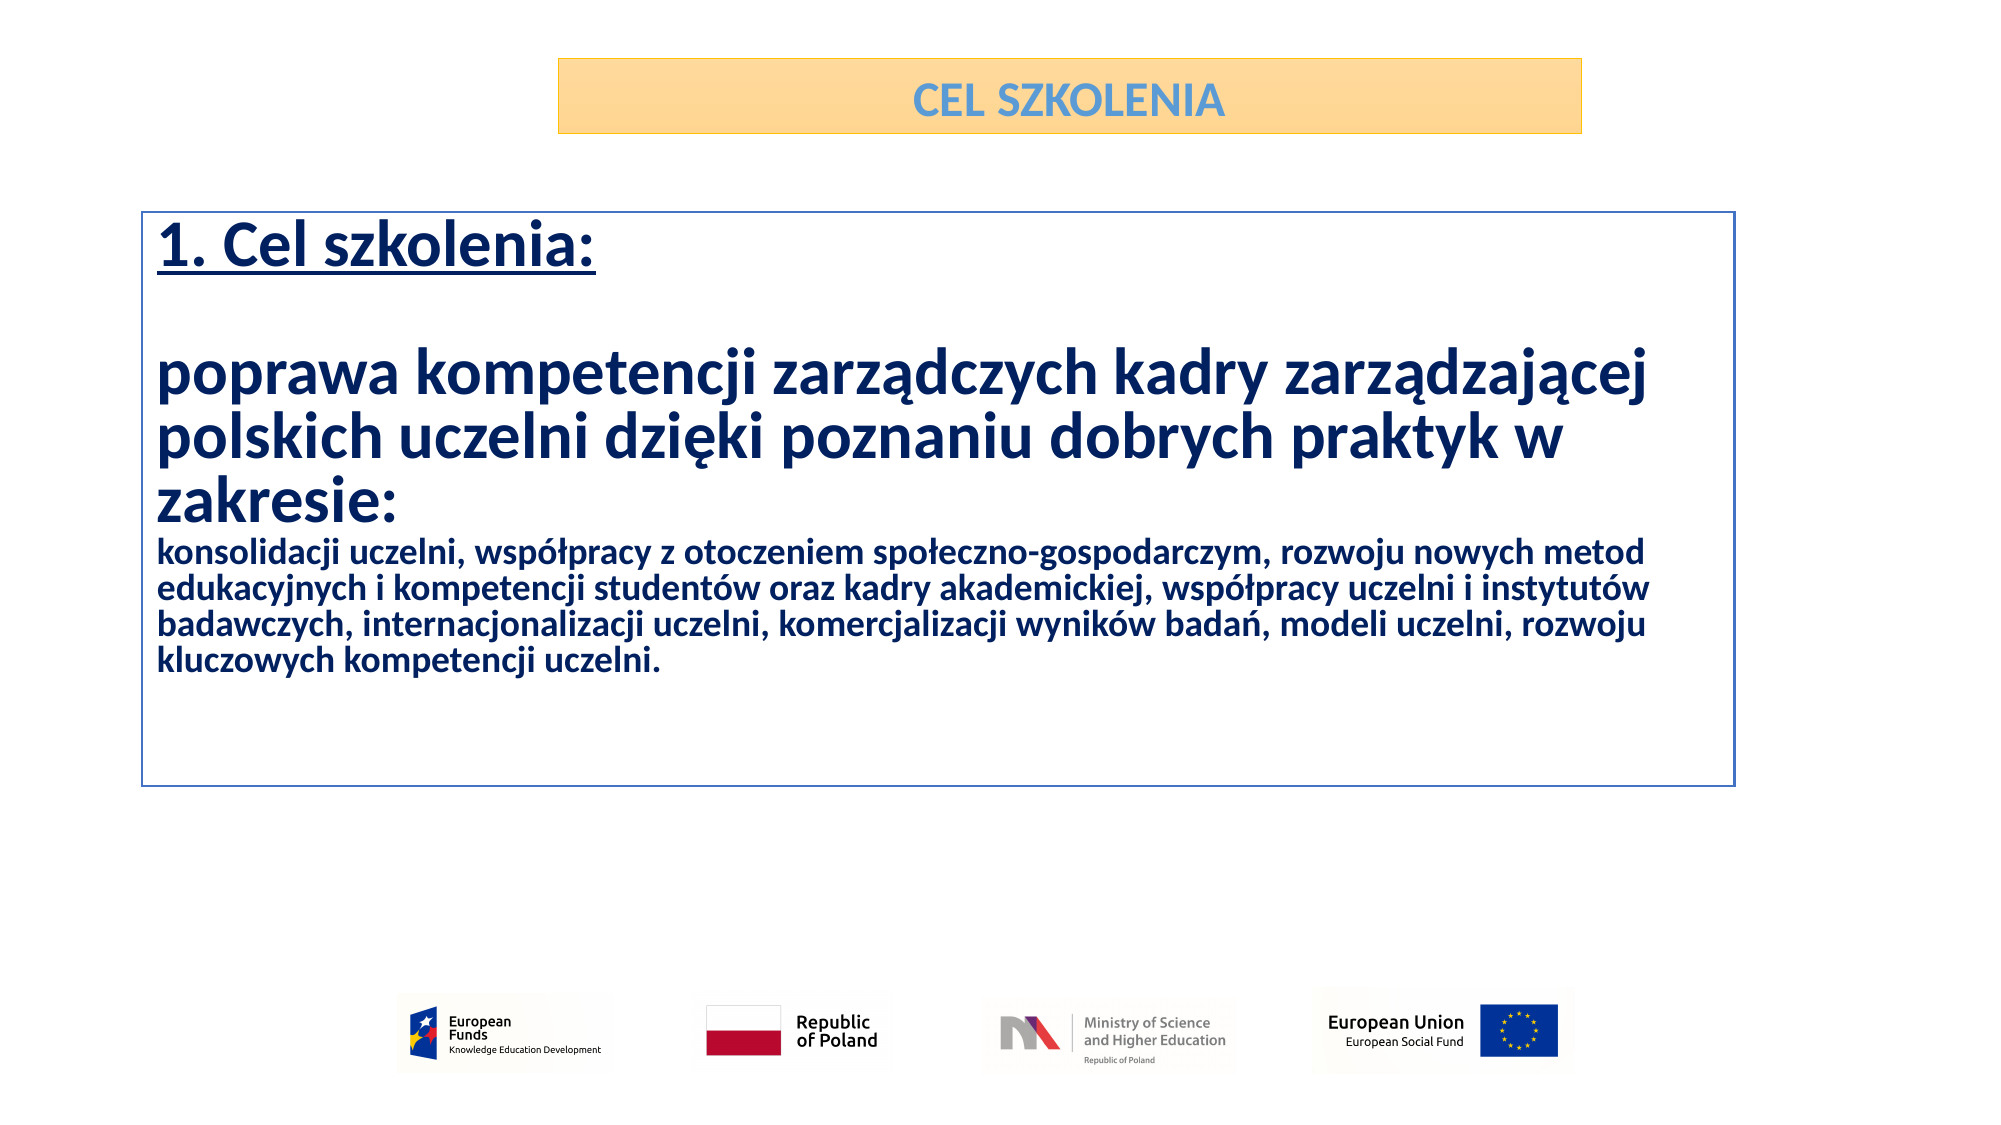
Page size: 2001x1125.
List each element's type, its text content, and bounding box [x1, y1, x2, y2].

text_box CEL SZKOLENIA [558, 58, 1582, 134]
picture [334, 987, 1605, 1074]
title 1. Cel szkolenia: poprawa kompetencji zarządczych kadry zarządzającej polskich uczelni dzięki poznaniu dobrych praktyk w zakresie: konsolidacji uczelni, współpracy z otoczeniem społeczno-gospodarczym, rozwoju nowych metod edukacyjnych i kompetencji studentów oraz kadry akademickiej, współpracy uczelni i instytutów badawczych, internacjonalizacji uczelni, komercjalizacji wyników badań, modeli uczelni, rozwoju kluczowych kompetencji uczelni. [141, 211, 1736, 787]
